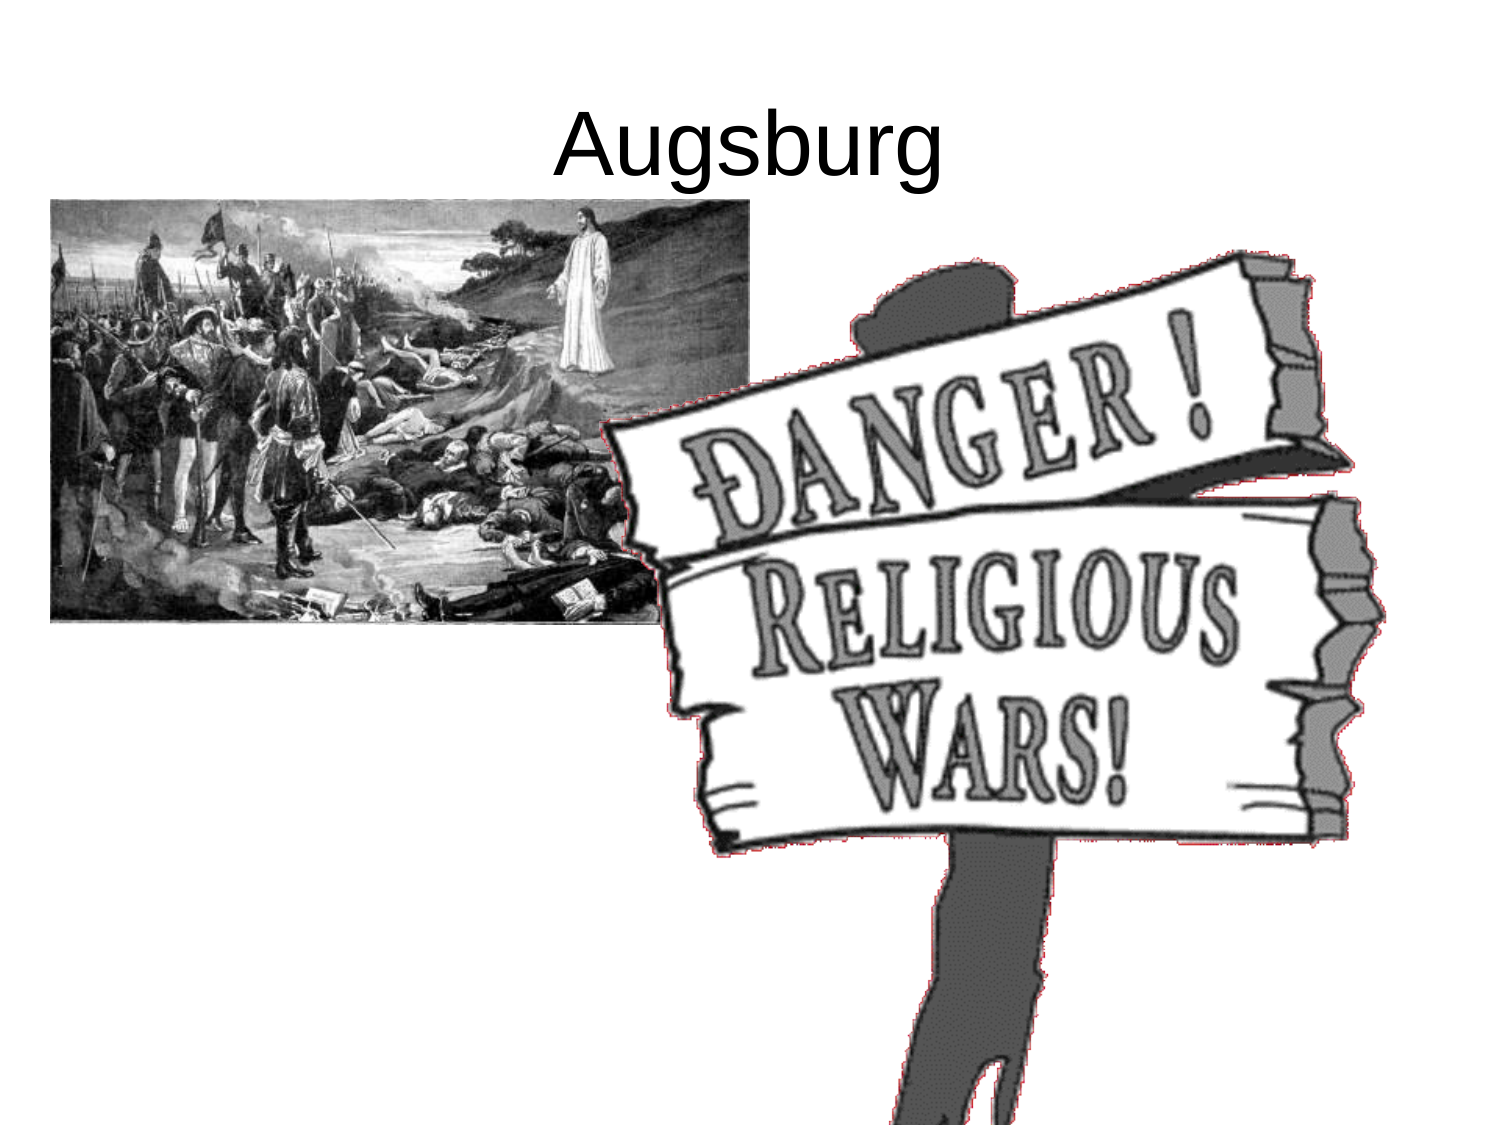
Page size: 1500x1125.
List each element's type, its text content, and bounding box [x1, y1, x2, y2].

picture [49, 199, 1393, 1125]
title Augsburg [75, 45, 1425, 233]
